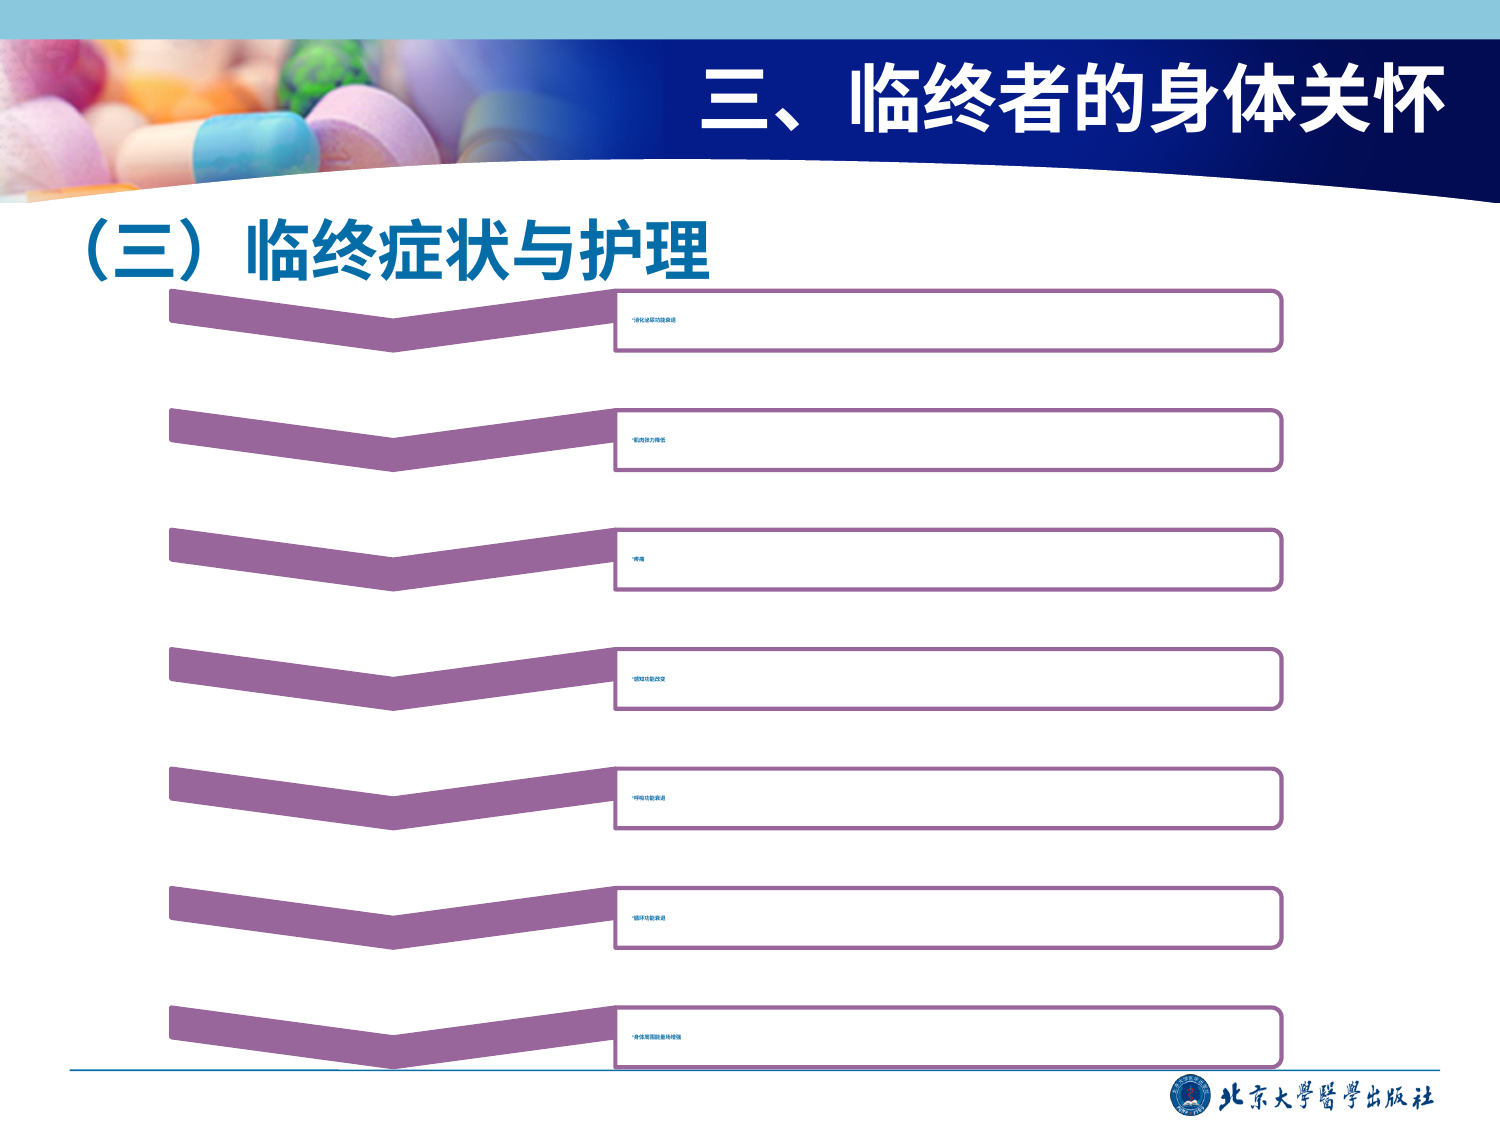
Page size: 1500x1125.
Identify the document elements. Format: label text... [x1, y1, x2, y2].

picture [0, 40, 1500, 203]
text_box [170, 290, 1282, 1068]
title 三、临终者的身体关怀 [137, 49, 1463, 143]
list （三）临终症状与护理 [29, 160, 1443, 1009]
picture [1170, 1074, 1436, 1118]
